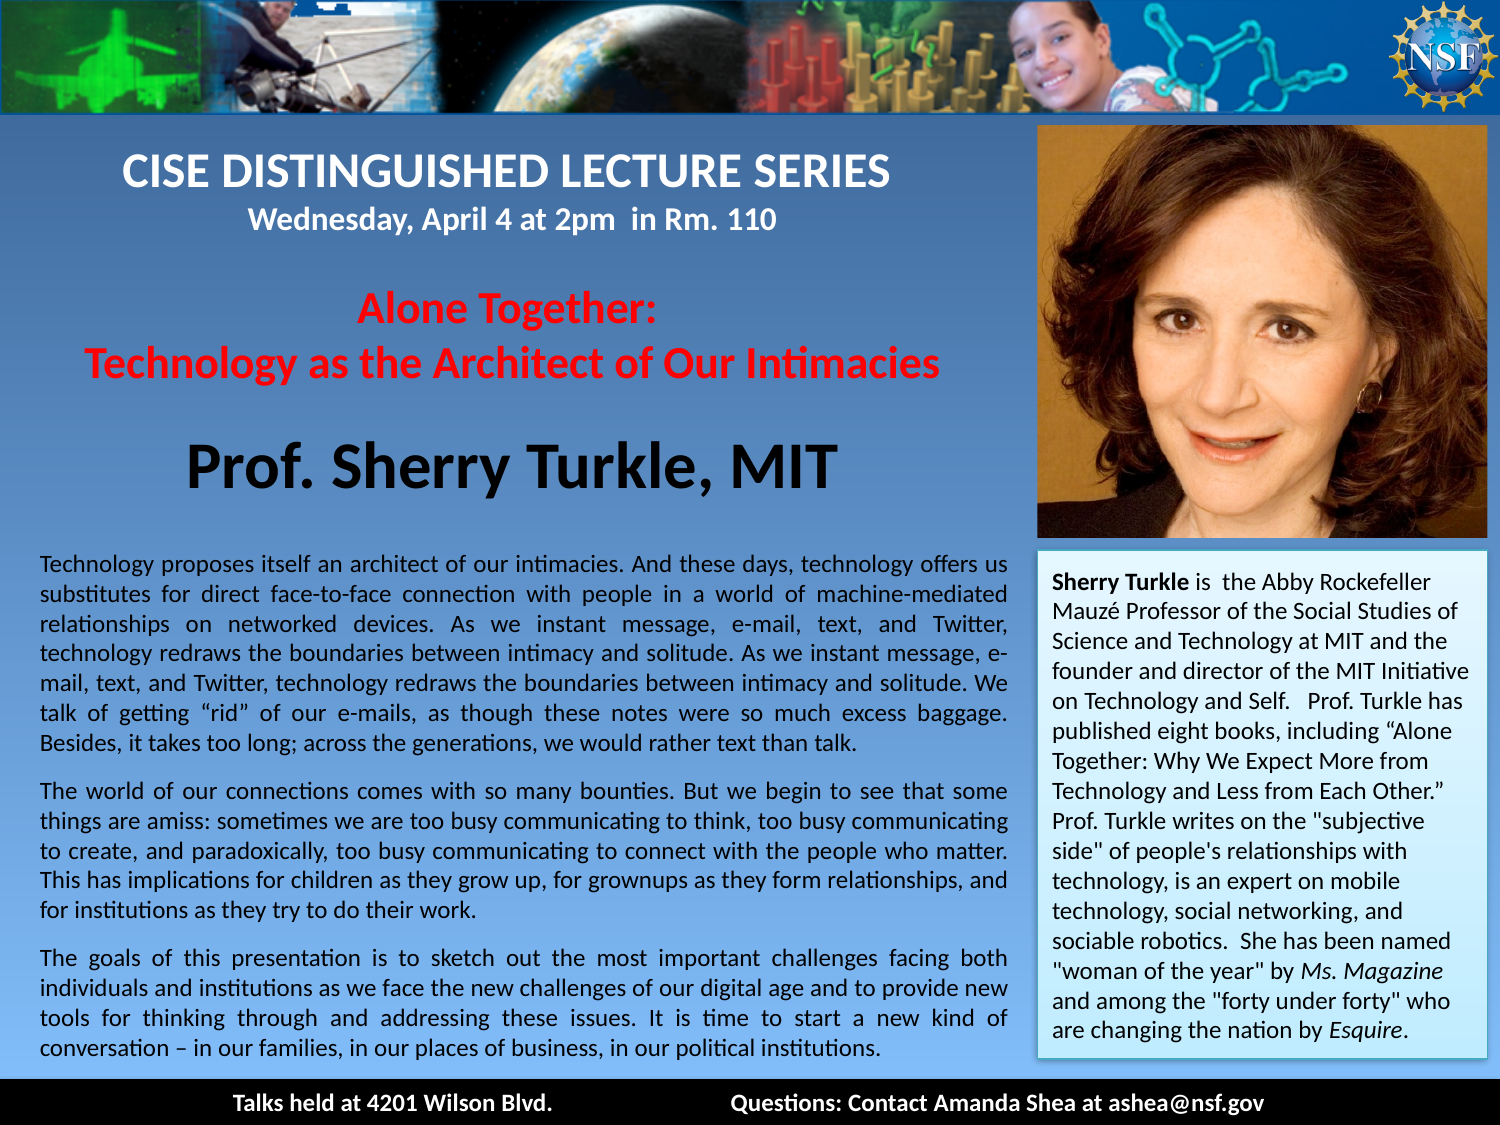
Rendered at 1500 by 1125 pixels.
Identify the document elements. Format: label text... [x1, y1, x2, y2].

picture [507, 72, 513, 79]
text_box Sherry Turkle is the Abby Rockefeller Mauzé Professor of the Social Studies of Science and Technology at MIT and the founder and director of the MIT Initiative on Technology and Self. Prof. Turkle has published eight books, including “Alone Together: Why We Expect More from Technology and Less from Each Other.” Prof. Turkle writes on the "subjective side" of people's relationships with technology, is an expert on mobile technology, social networking, and sociable robotics. She has been named "woman of the year" by Ms. Magazine and among the "forty under forty" who are changing the nation by Esquire. [1037, 549, 1488, 1060]
picture [1037, 124, 1488, 538]
text_box Talks held at 4201 Wilson Blvd. Questions: Contact Amanda Shea at ashea@nsf.gov [0, 1079, 1500, 1125]
picture [0, 0, 1500, 115]
title CISE DISTINGUISHED LECTURE SERIES Wednesday, April 4 at 2pm in Rm. 110 Alone Together: Technology as the Architect of Our Intimacies Prof. Sherry Turkle, MIT [12, 149, 1013, 513]
text_box Technology proposes itself an architect of our intimacies. And these days, technology offers us substitutes for direct face-to-face connection with people in a world of machine-mediated relationships on networked devices. As we instant message, e-mail, text, and Twitter, technology redraws the boundaries between intimacy and solitude. As we instant message, e-mail, text, and Twitter, technology redraws the boundaries between intimacy and solitude. We talk of getting “rid” of our e-mails, as though these notes were so much excess baggage. Besides, it takes too long; across the generations, we would rather text than talk. The world of our connections comes with so many bounties. But we begin to see that some things are amiss: sometimes we are too busy communicating to think, too busy communicating to create, and paradoxically, too busy communicating to connect with the people who matter. This has implications for children as they grow up, for grownups as they form relationships, and for institutions as they try to do their work. The goals of this presentation is to sketch out the most important challenges facing both individuals and institutions as we face the new challenges of our digital age and to provide new tools for thinking through and addressing these issues. It is time to start a new kind of conversation – in our families, in our places of business, in our political institutions. [24, 539, 1025, 1069]
